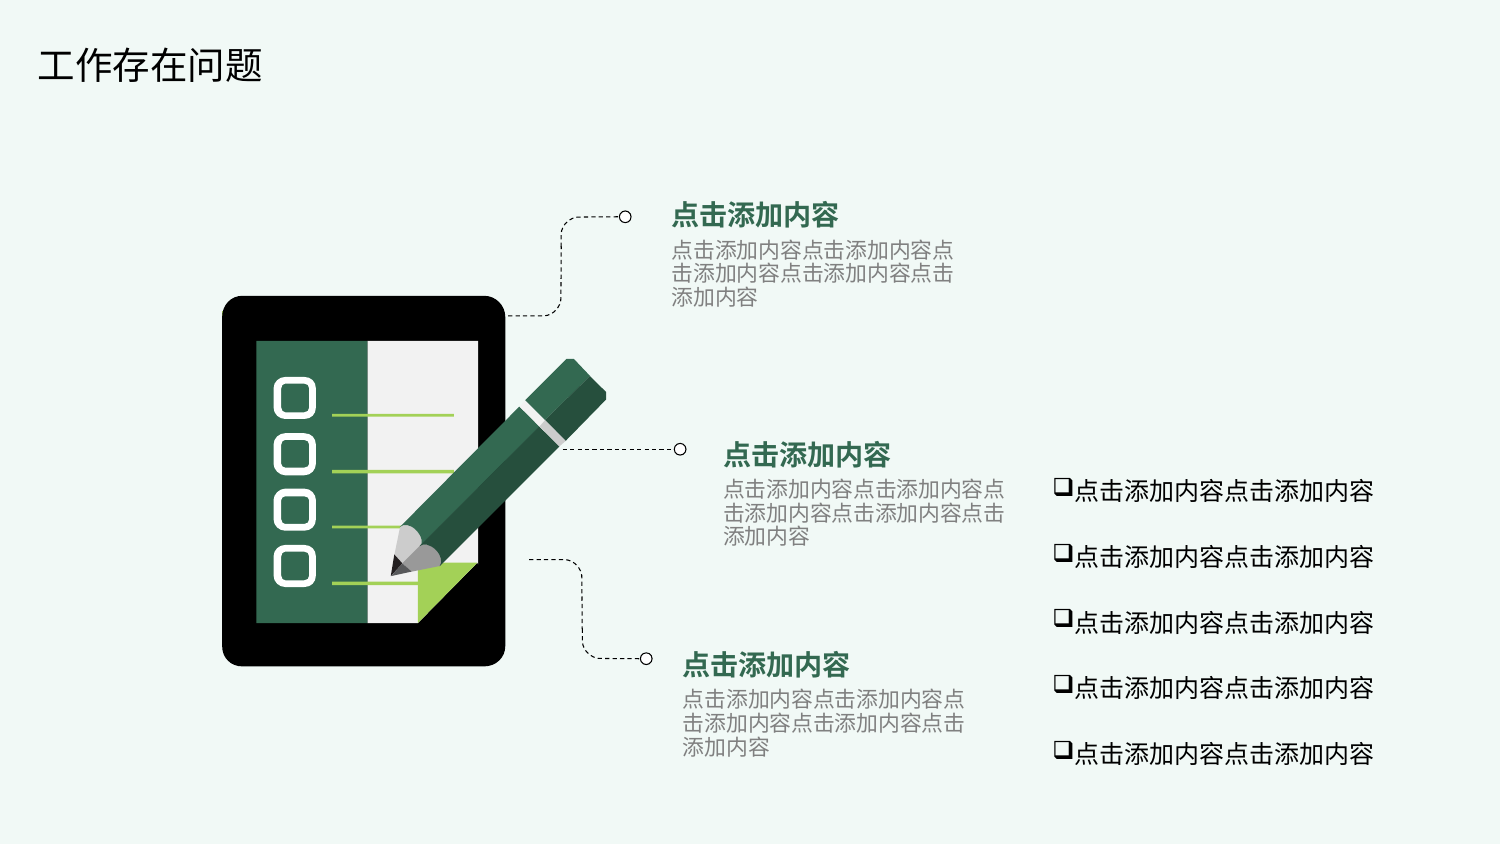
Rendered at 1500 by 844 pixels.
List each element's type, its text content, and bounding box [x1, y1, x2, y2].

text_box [562, 443, 687, 456]
text_box 点击添加内容点击添加内容 点击添加内容点击添加内容 点击添加内容点击添加内容 点击添加内容点击添加内容 点击添加内容点击添加内容 [1041, 455, 1395, 772]
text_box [222, 295, 607, 667]
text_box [529, 559, 653, 665]
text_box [708, 433, 1035, 556]
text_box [668, 643, 995, 766]
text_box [508, 210, 631, 316]
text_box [657, 194, 984, 316]
